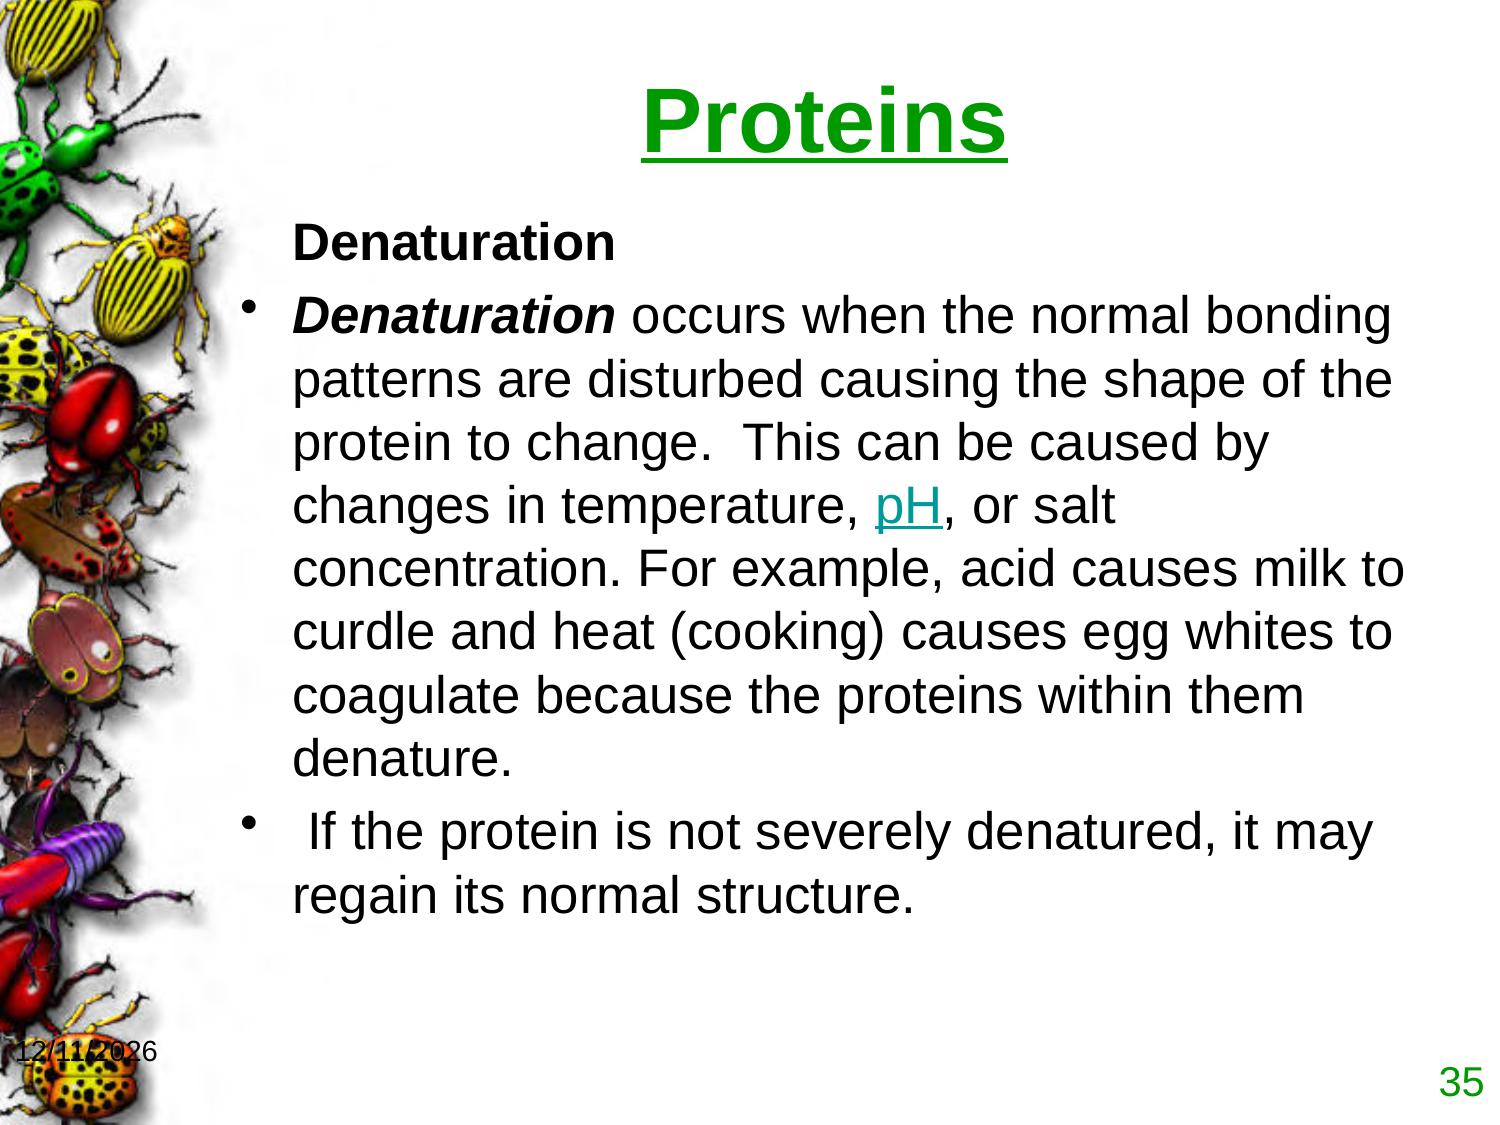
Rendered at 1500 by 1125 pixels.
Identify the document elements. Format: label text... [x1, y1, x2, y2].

slide_number 35 [1149, 1046, 1500, 1125]
list Denaturation Denaturation occurs when the normal bonding patterns are disturbed causing the shape of the protein to change. This can be caused by changes in temperature, pH, or salt concentration. For example, acid causes milk to curdle and heat (cooking) causes egg whites to coagulate because the proteins within them denature. If the protein is not severely denatured, it may regain its normal structure. [224, 199, 1426, 943]
picture [0, 0, 1500, 1125]
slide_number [0, 1025, 289, 1100]
title Proteins [224, 44, 1426, 188]
